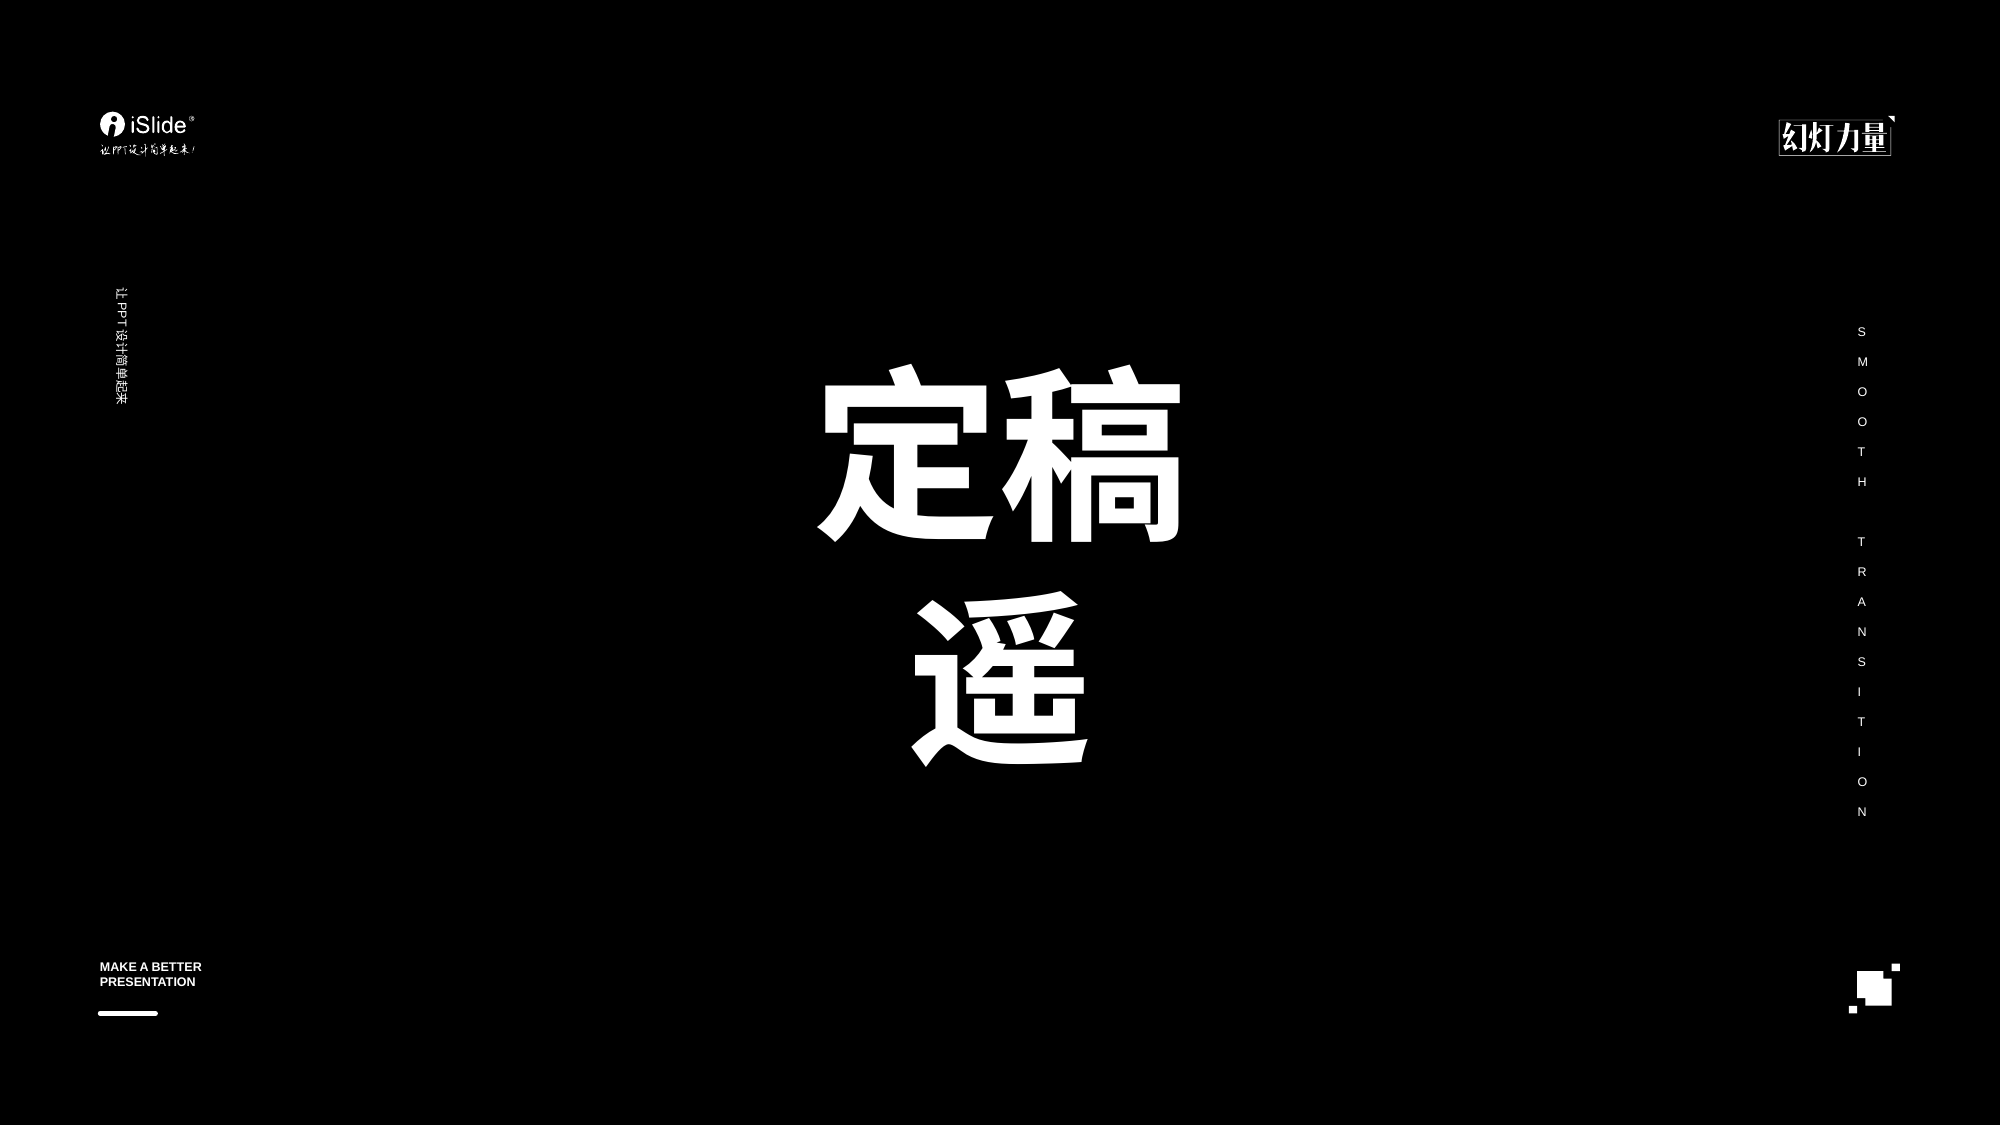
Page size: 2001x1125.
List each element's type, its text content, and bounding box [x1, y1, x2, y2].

text_box 定稿 遥 [211, 405, 1788, 719]
